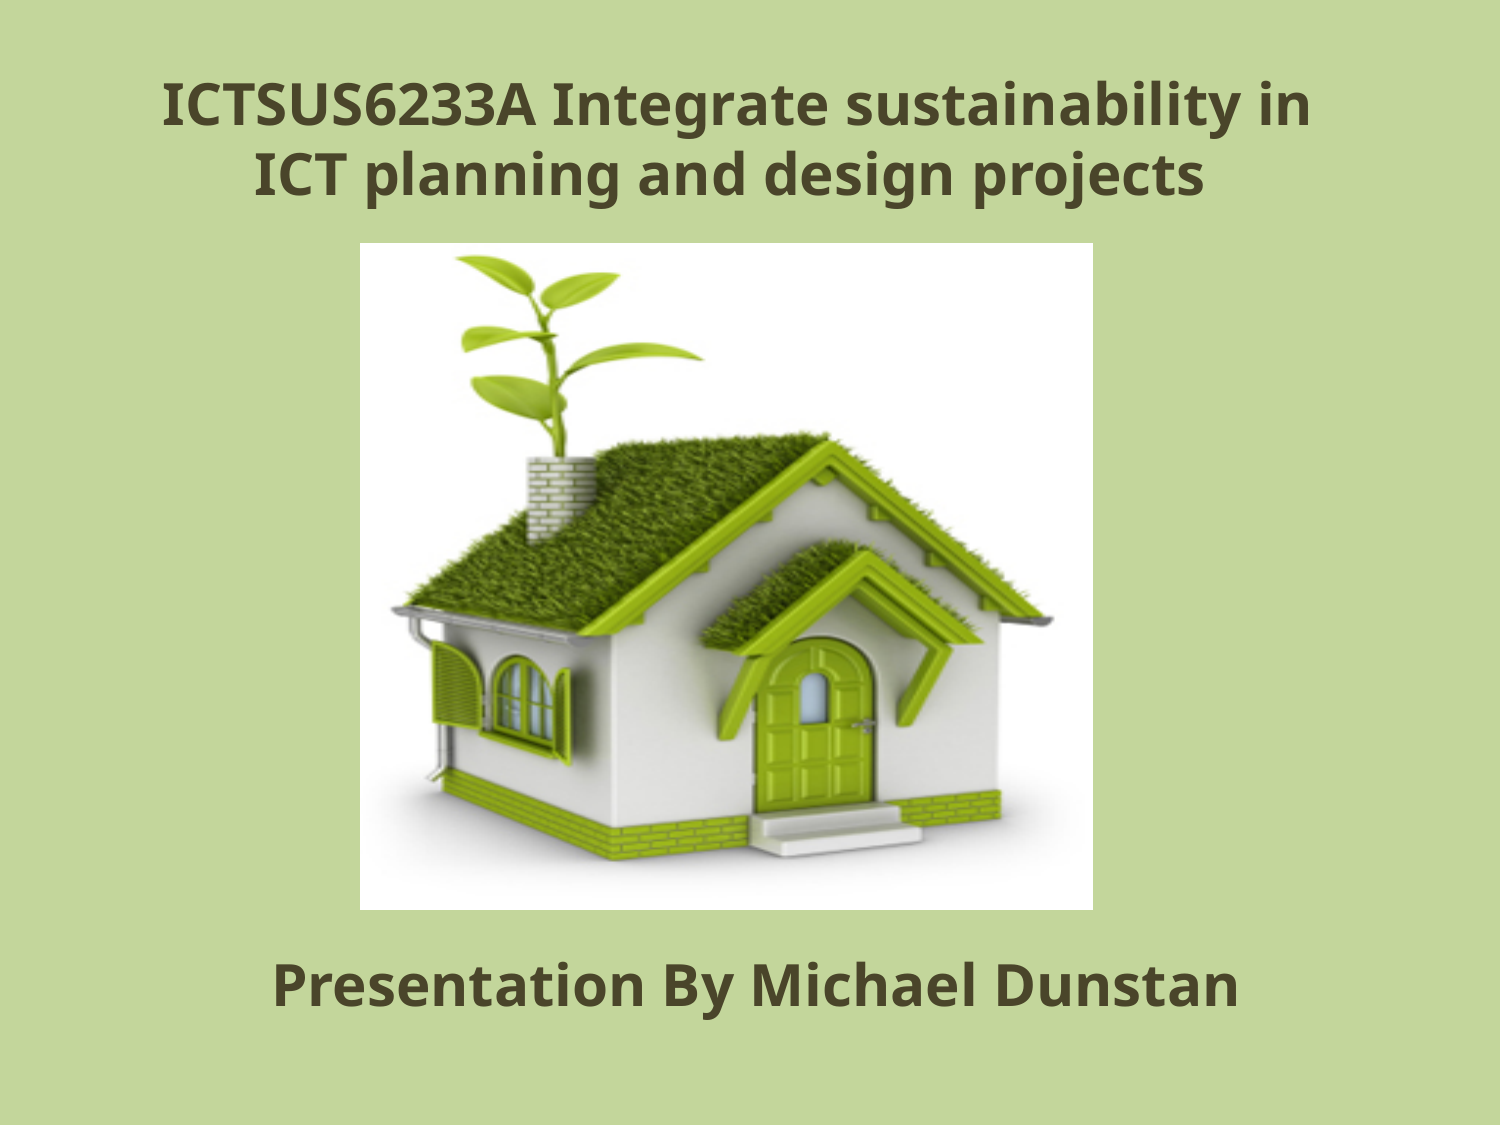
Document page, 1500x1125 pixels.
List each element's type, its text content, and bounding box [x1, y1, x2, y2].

picture [359, 243, 1093, 910]
subtitle Presentation By Michael Dunstan [159, 940, 1353, 1106]
title ICTSUS6233A Integrate sustainability in ICT planning and design projects [100, 30, 1376, 244]
